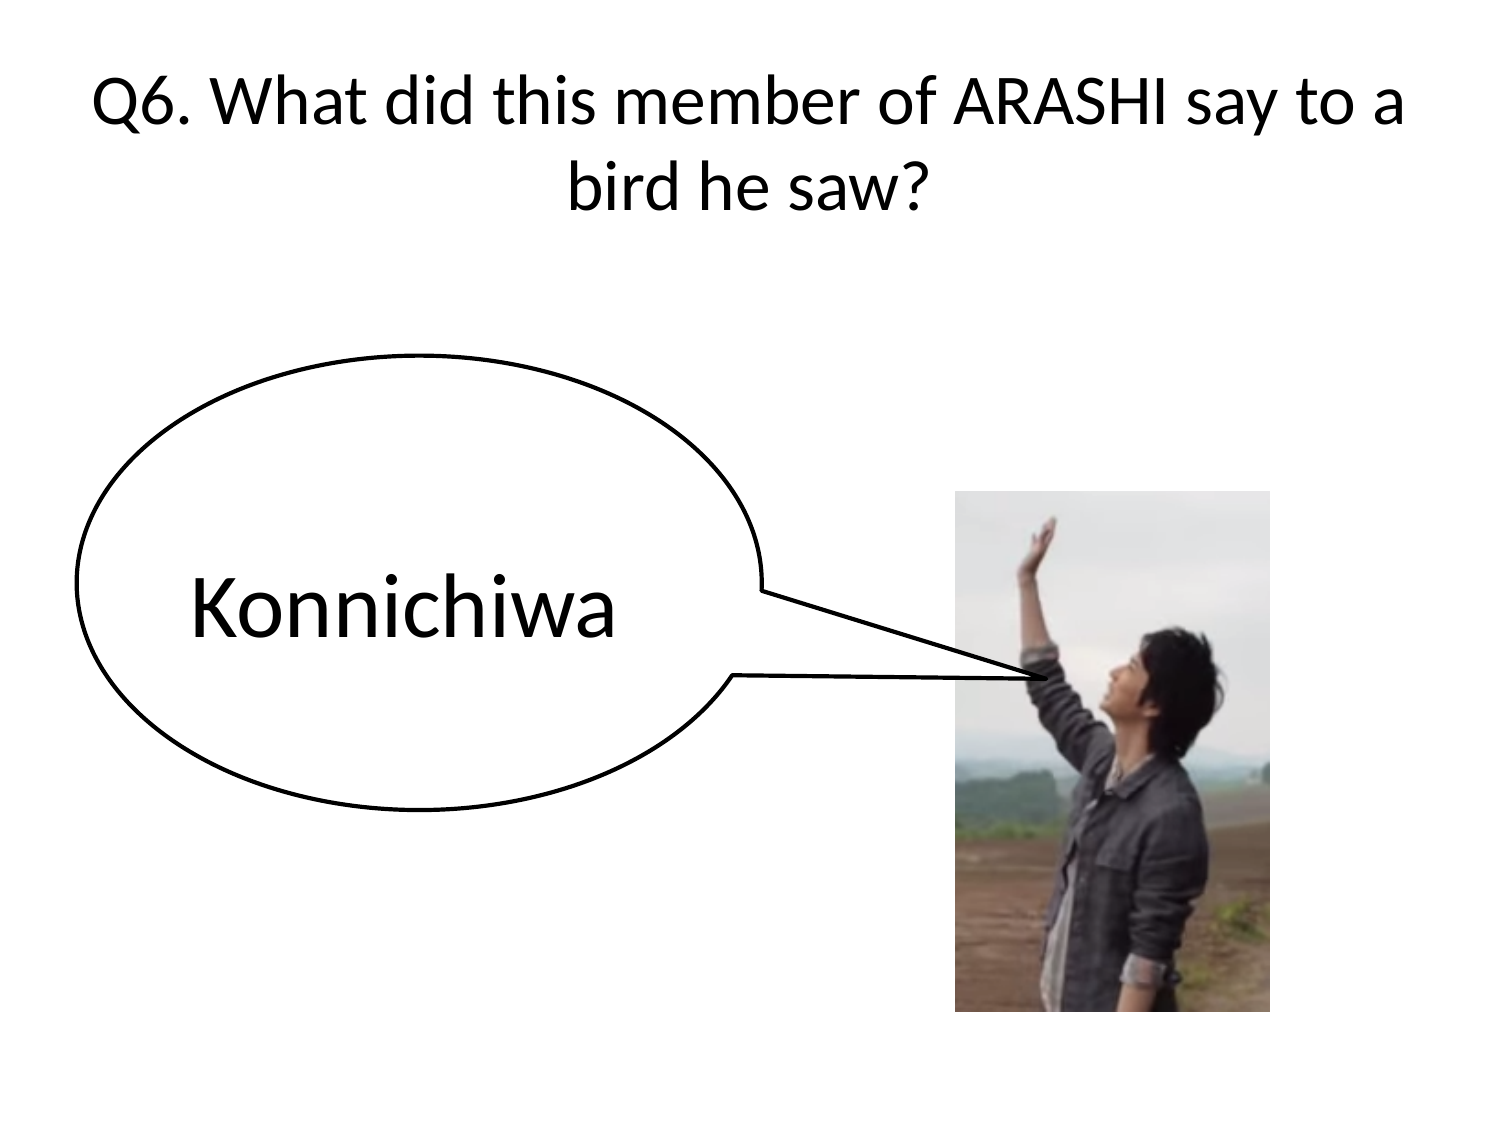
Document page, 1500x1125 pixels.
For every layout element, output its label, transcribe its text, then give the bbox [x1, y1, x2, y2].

picture [954, 491, 1271, 1012]
title Q6. What did this member of ARASHI say to a bird he saw? [75, 45, 1425, 233]
text_box [74, 353, 949, 813]
text_box Konnichiwa [175, 538, 635, 664]
